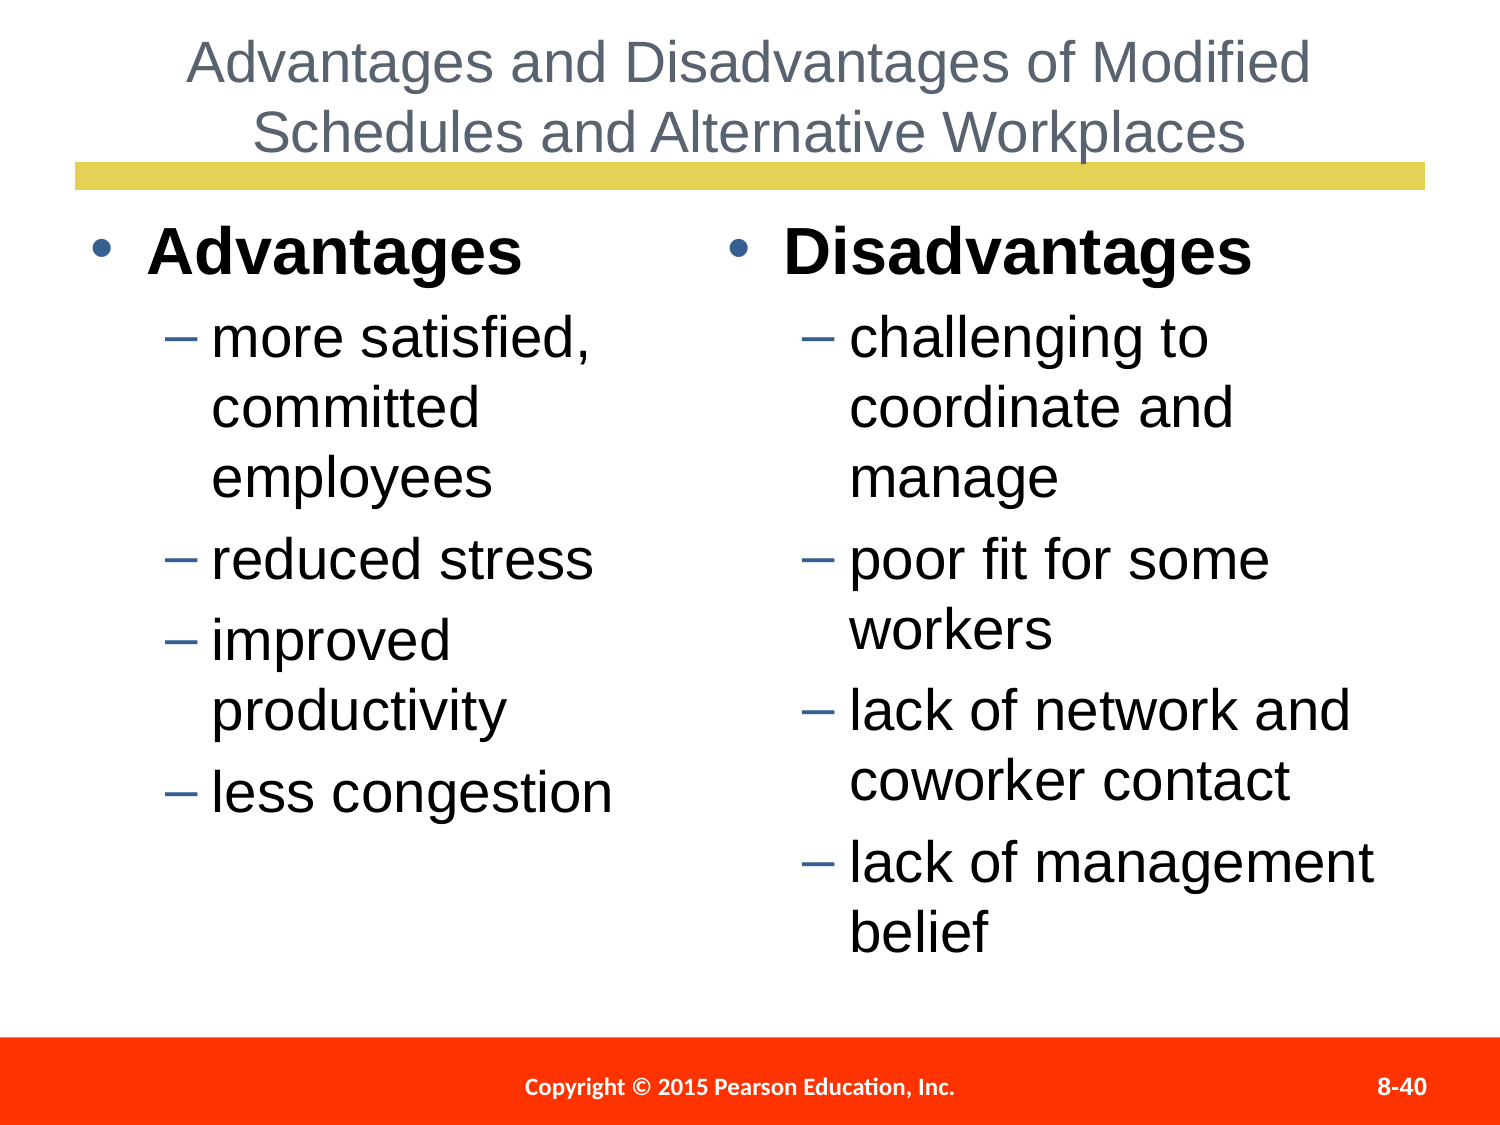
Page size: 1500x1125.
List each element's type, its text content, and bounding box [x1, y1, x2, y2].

list Advantages more satisfied, committed employees reduced stress improved productivity less congestion [74, 199, 701, 1006]
title Advantages and Disadvantages of Modified Schedules and Alternative Workplaces [74, 0, 1426, 188]
text_box Disadvantages challenging to coordinate and manage poor fit for some workers lack of network and coworker contact lack of management belief [712, 199, 1413, 1005]
